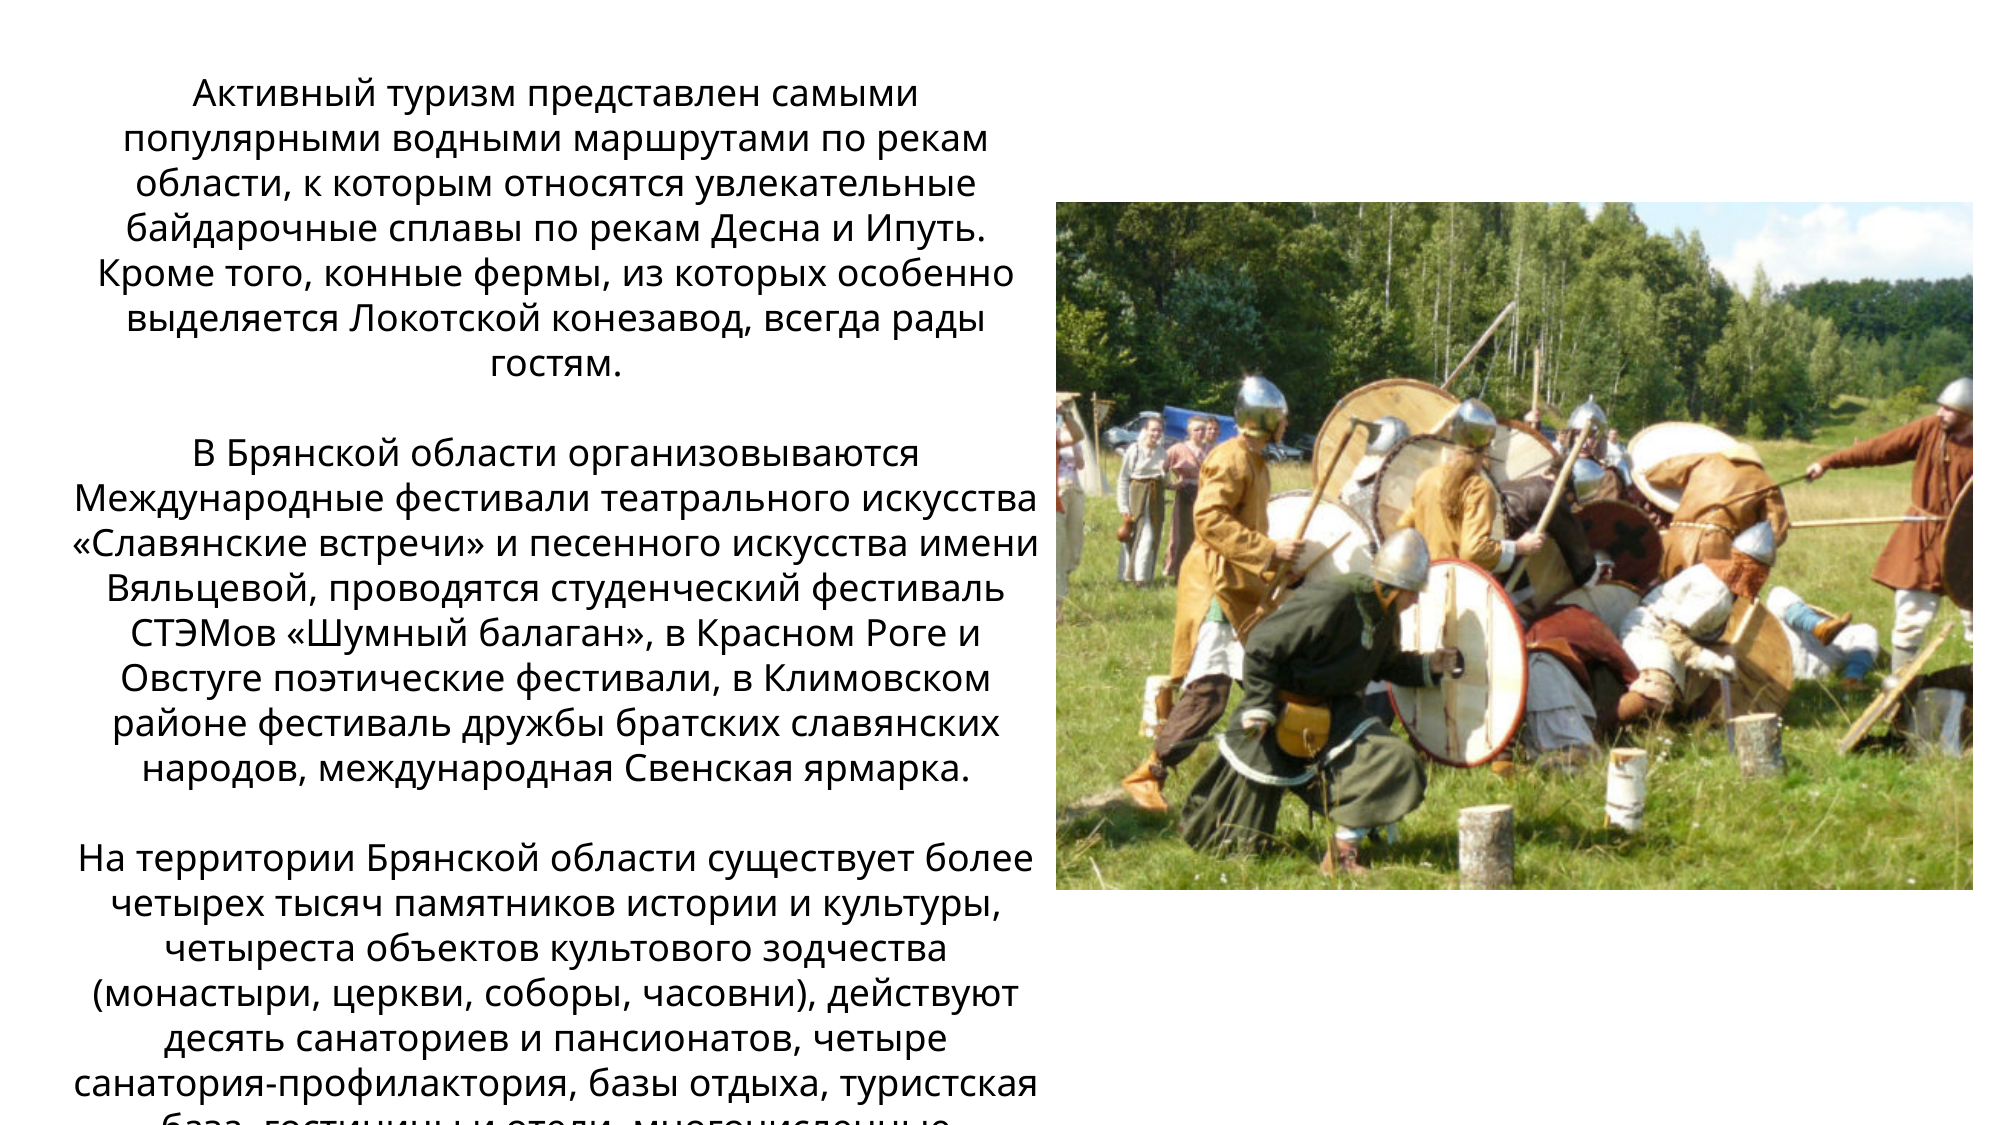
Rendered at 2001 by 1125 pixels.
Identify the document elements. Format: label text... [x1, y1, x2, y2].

text_box Активный туризм представлен самыми популярными водными маршрутами по рекам области, к которым относятся увлекательные байдарочные сплавы по рекам Десна и Ипуть. Кроме того, конные фермы, из которых особенно выделяется Локотской конезавод, всегда рады гостям. В Брянской области организовываются Международные фестивали театрального искусства «Славянские встречи» и песенного искусства имени Вяльцевой, проводятся студенческий фестиваль СТЭМов «Шумный балаган», в Красном Роге и Овстуге поэтические фестивали, в Климовском районе фестиваль дружбы братских славянских народов, международная Свенская ярмарка. На территории Брянской области существует более четырех тысяч памятников истории и культуры, четыреста объектов культового зодчества (монастыри, церкви, соборы, часовни), действуют десять санаториев и пансионатов, четыре санатория-профилактория, базы отдыха, туристская база, гостиницы и отели, многочисленные турагентства. [56, 61, 1057, 1125]
picture [1055, 201, 1974, 890]
